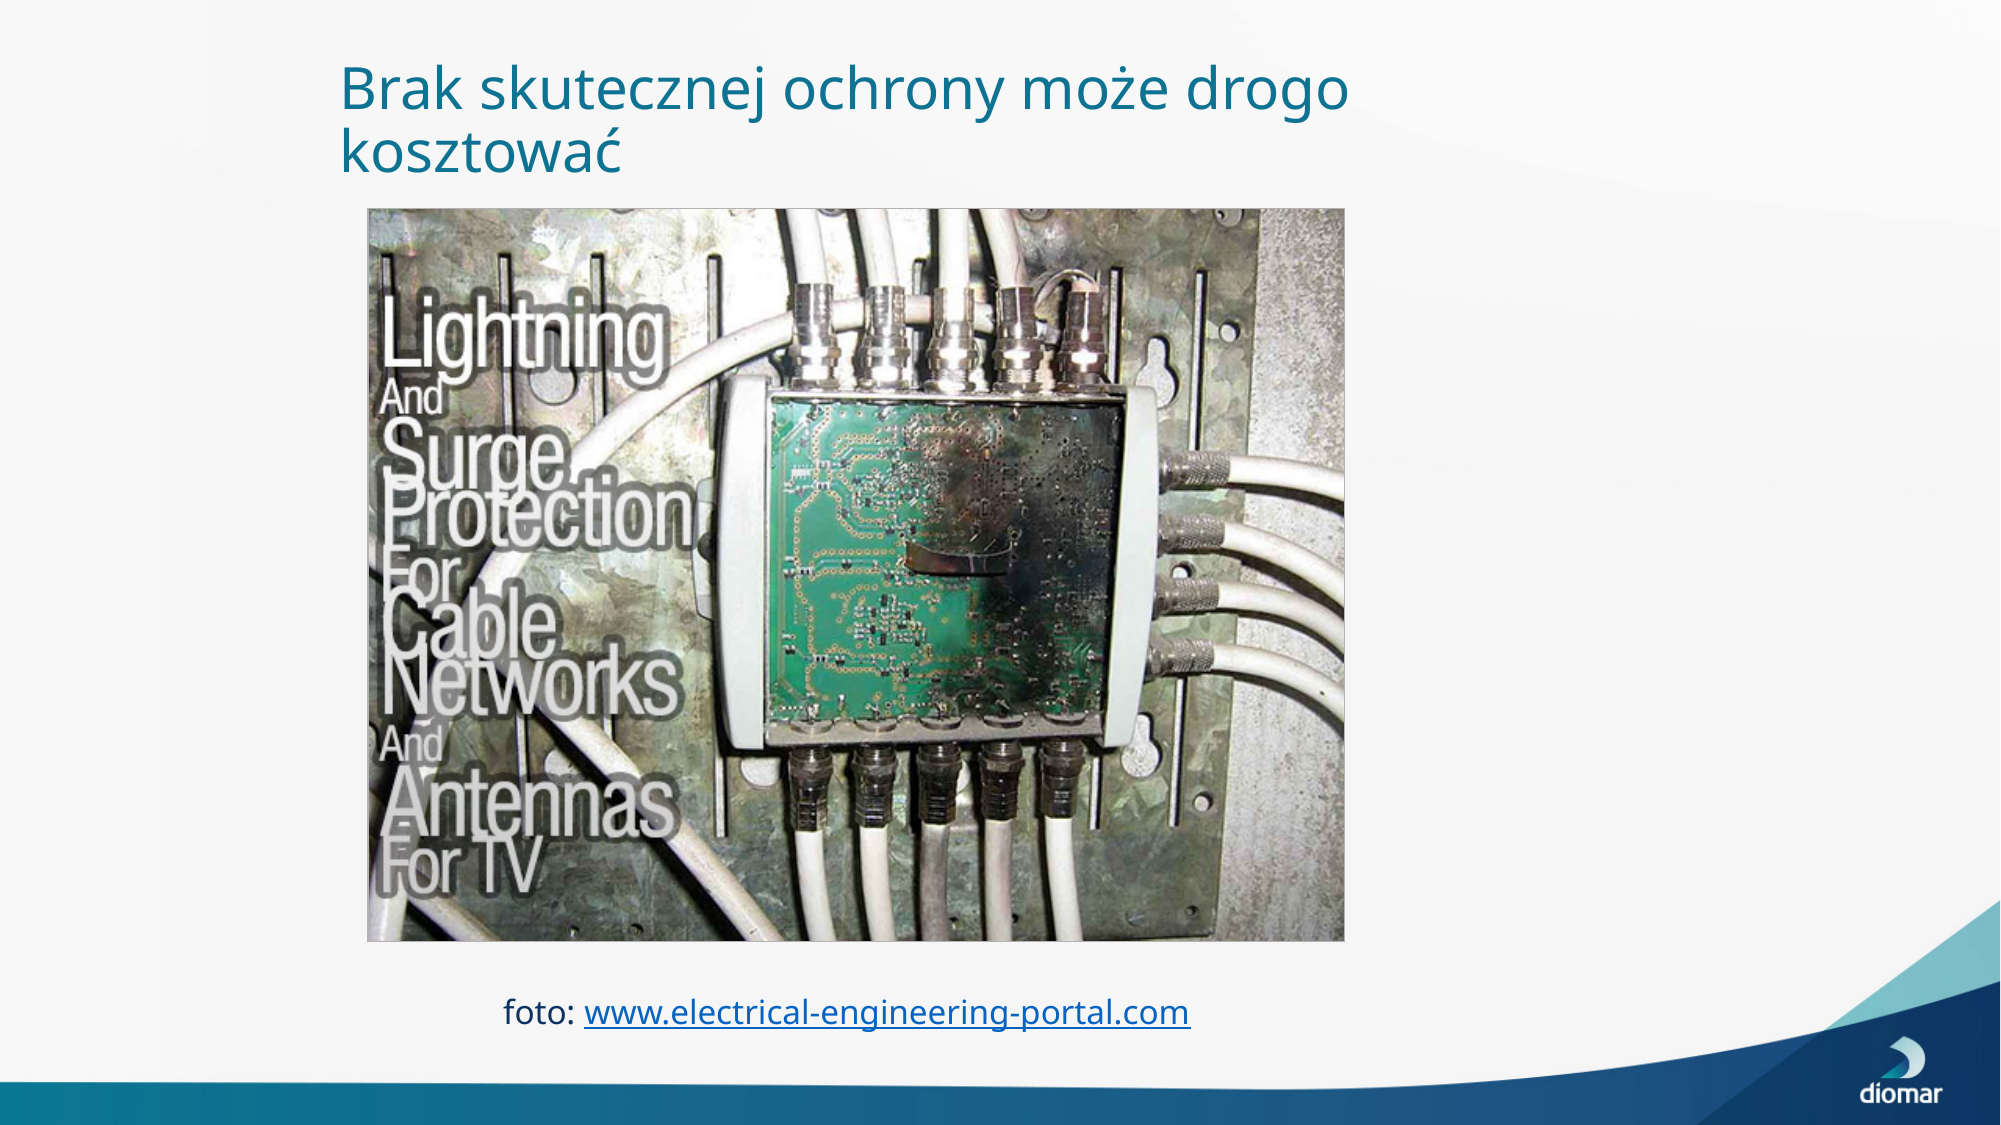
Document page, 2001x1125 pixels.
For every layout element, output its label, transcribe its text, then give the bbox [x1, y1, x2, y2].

text_box foto: www.electrical-engineering-portal.com [359, 961, 1335, 1050]
title Brak skutecznej ochrony może drogo kosztować [324, 75, 1549, 169]
picture [0, 0, 2001, 1125]
